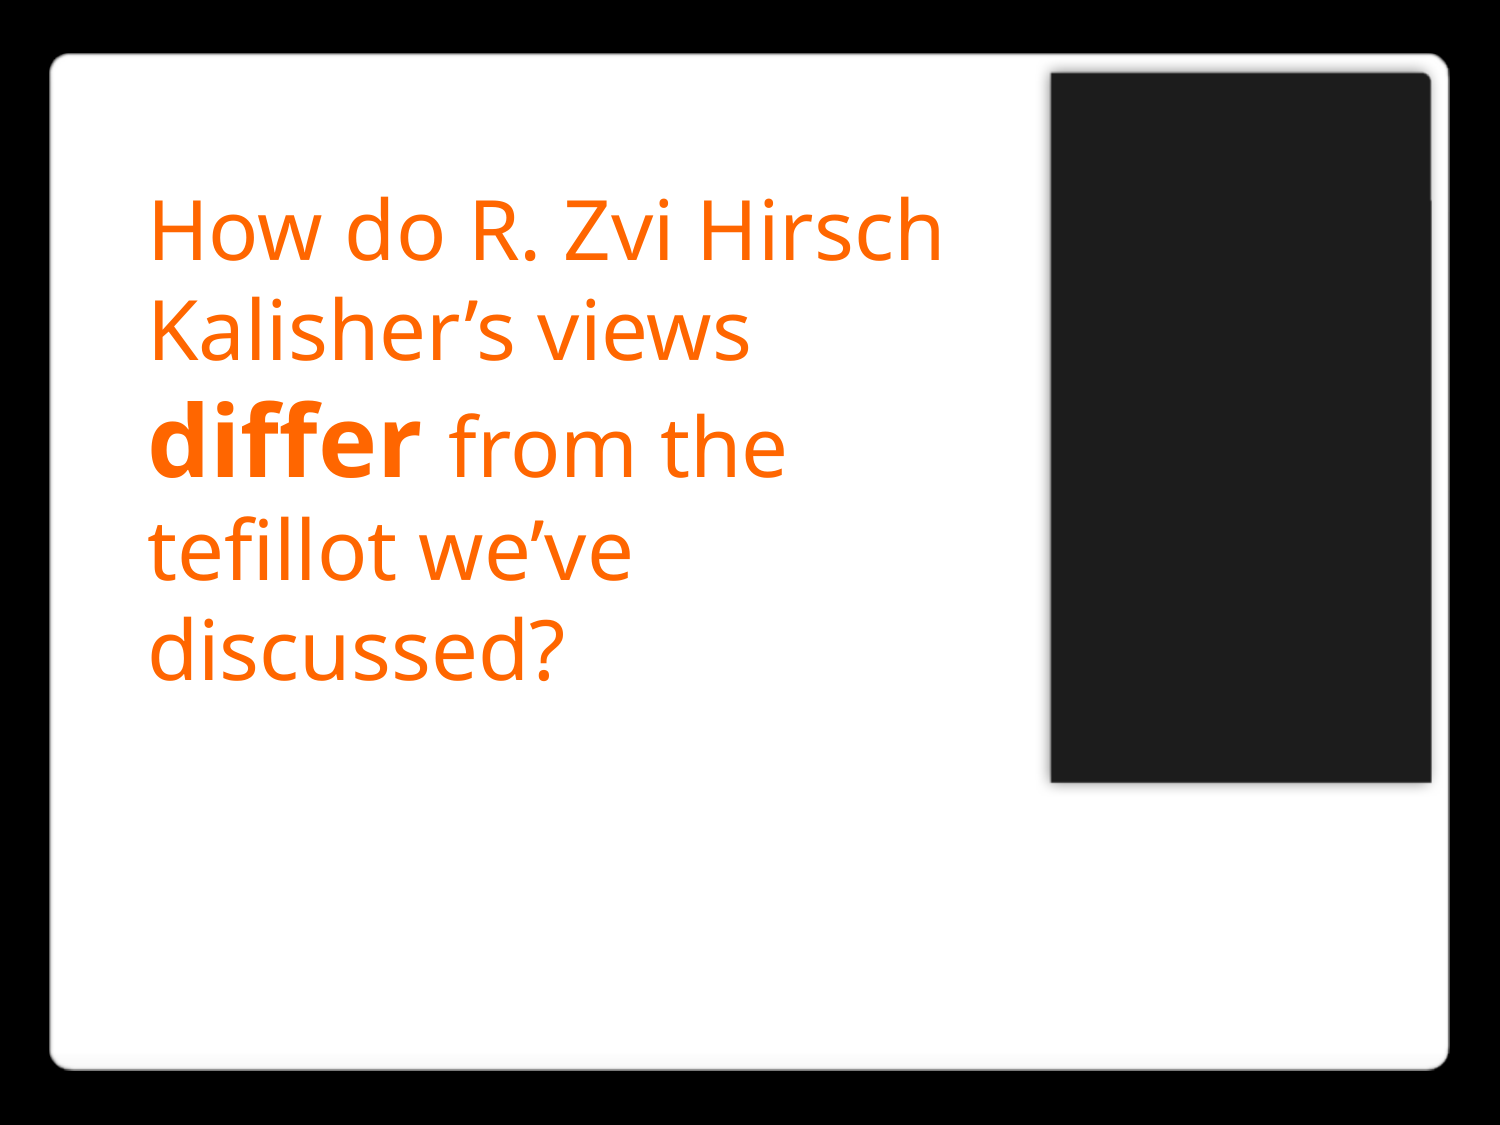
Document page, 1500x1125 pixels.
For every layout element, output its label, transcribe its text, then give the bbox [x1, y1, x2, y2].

list How do R. Zvi Hirsch Kalisher’s views differ from the tefillot we’ve discussed? [124, 162, 1063, 826]
